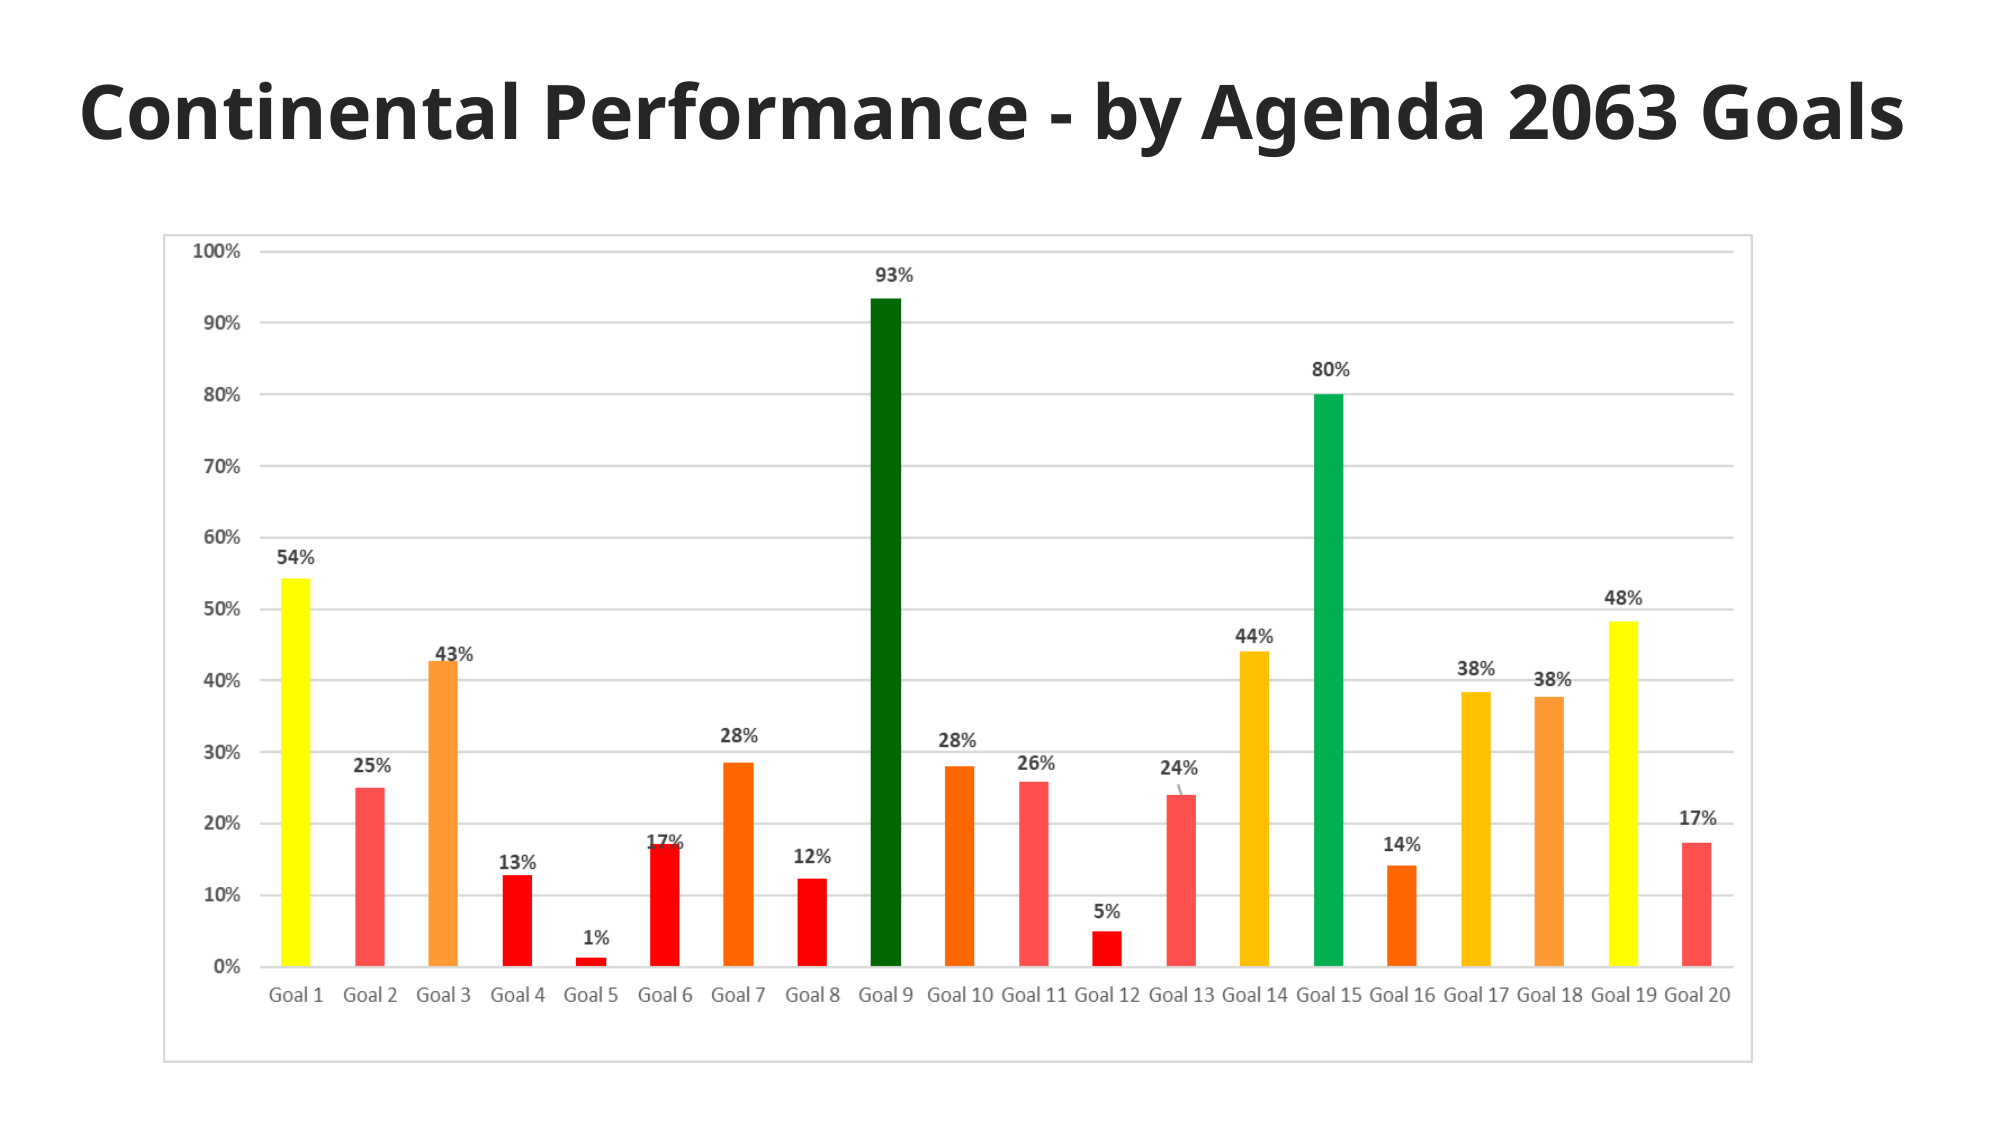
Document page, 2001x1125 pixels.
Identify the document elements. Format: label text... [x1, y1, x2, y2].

list Continental Performance - by Agenda 2063 Goals [53, 55, 1952, 175]
picture [163, 234, 1753, 1063]
